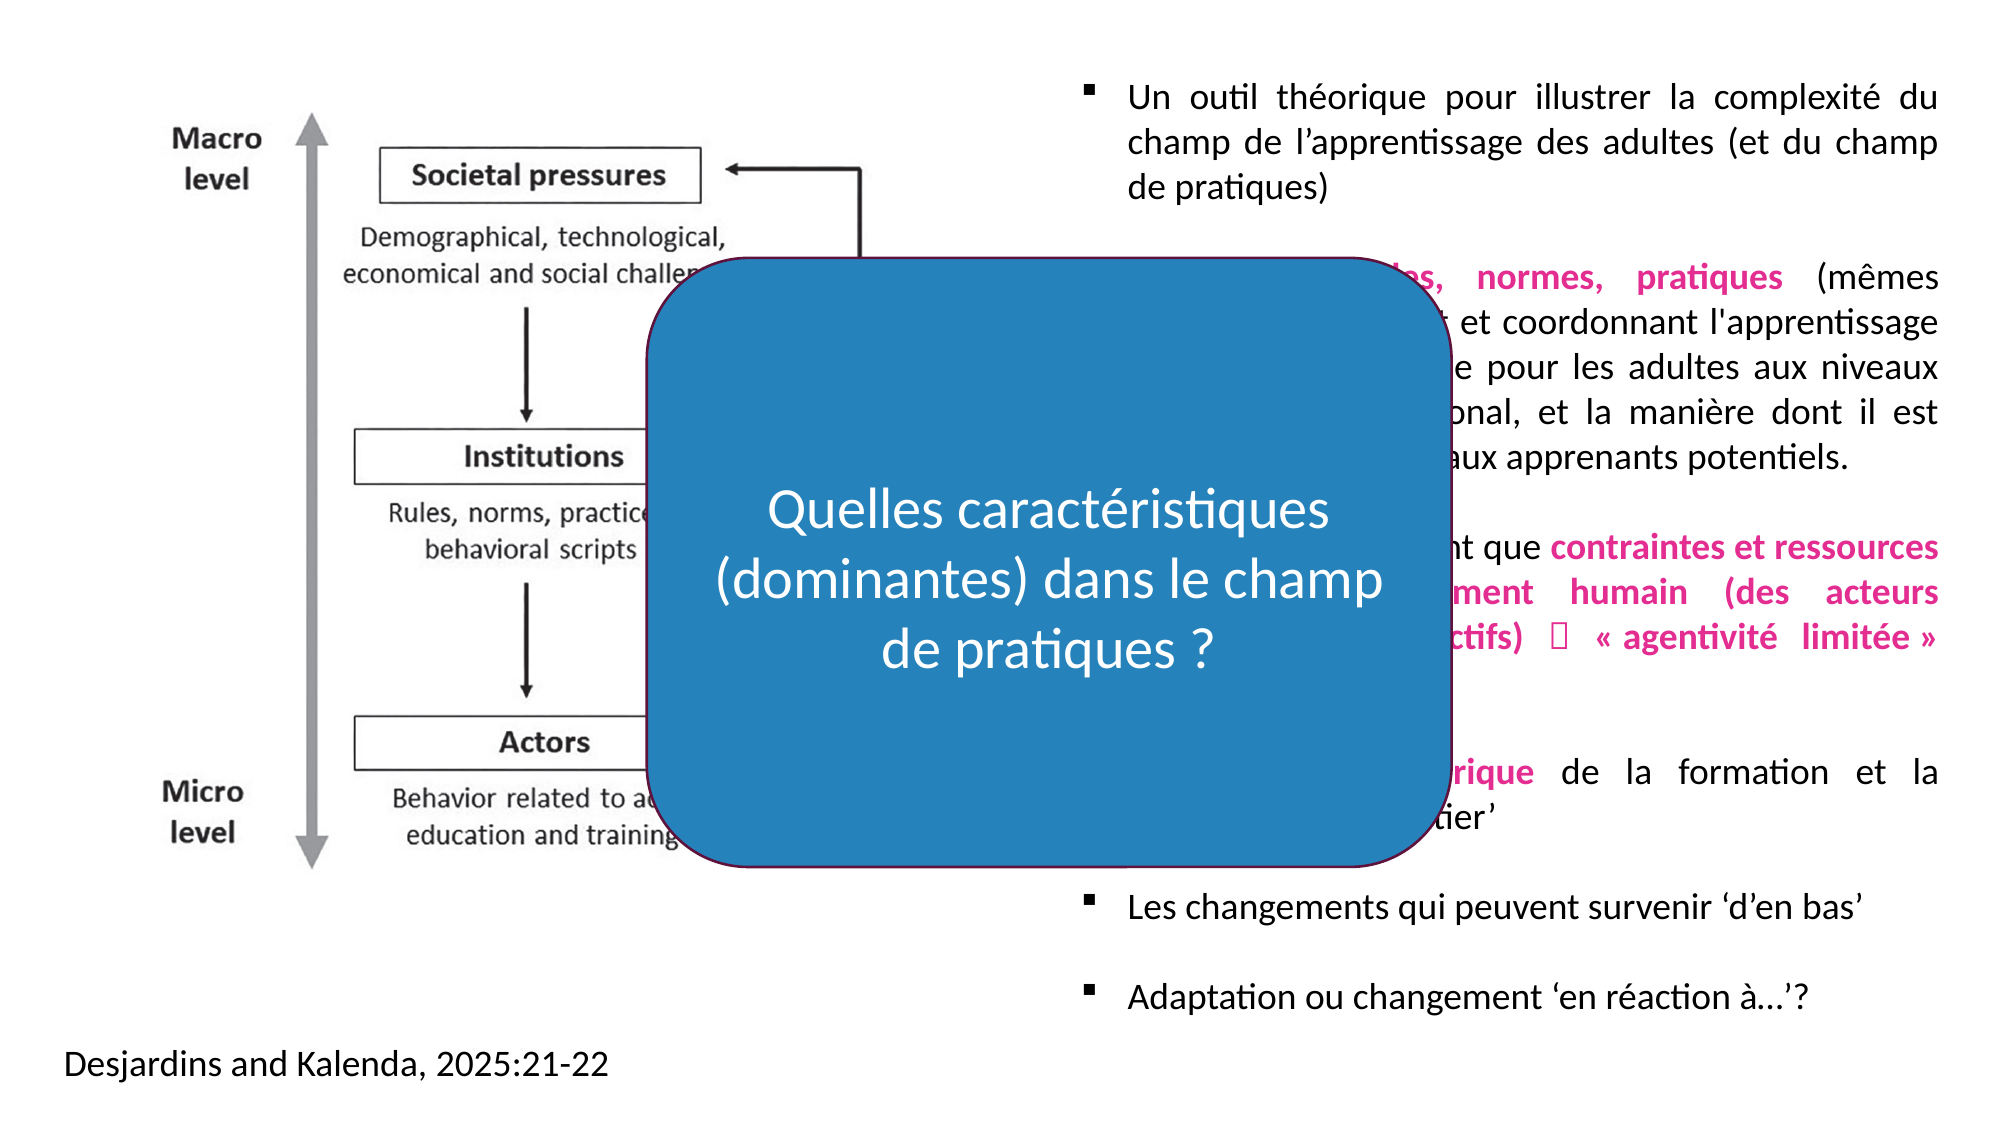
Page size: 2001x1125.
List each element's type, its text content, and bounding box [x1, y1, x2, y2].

picture [111, 93, 1084, 892]
text_box Quelles caractéristiques (dominantes) dans le champ de pratiques ? [1084, 256, 1453, 869]
text_box Desjardins and Kalenda, 2025:21-22 [48, 1031, 625, 1125]
text_box Un outil théorique pour illustrer la complexité du champ de l’apprentissage des adultes (et du champ de pratiques) Institutions: règles, normes, pratiques (mêmes implicitent) régissant et coordonnant l'apprentissage tout au long de la vie pour les adultes aux niveaux international et national, et la manière dont il est proposé et dispensé aux apprenants potentiels. Les institutions en tant que contraintes et ressources pour le comportement humain (des acteurs individuels et collectifs)  « agentivité limitée » (bounded agency) La dimension historique de la formation et la ‘dépendance du sentier’ Les changements qui peuvent survenir ‘d’en bas’ Adaptation ou changement ‘en réaction à…’? [1066, 64, 1955, 1125]
